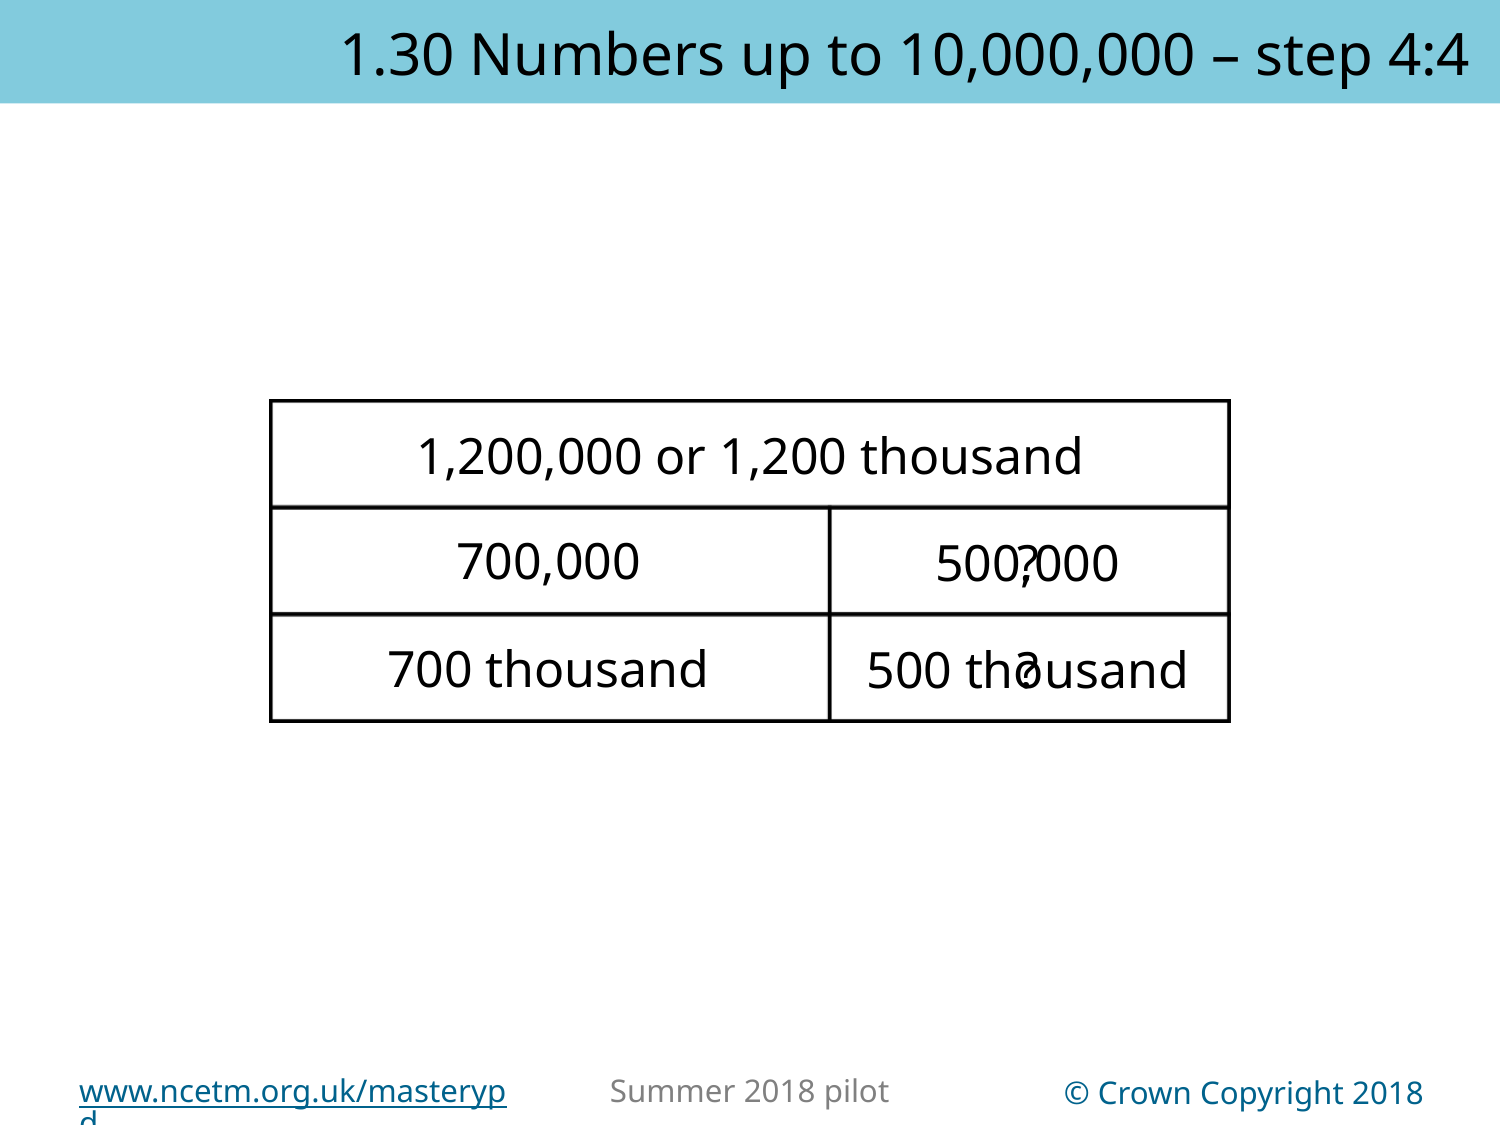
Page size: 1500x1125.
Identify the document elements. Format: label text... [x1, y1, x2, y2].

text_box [269, 399, 1231, 723]
list 1.30 Numbers up to 10,000,000 – step 4:4 [0, 0, 1500, 104]
